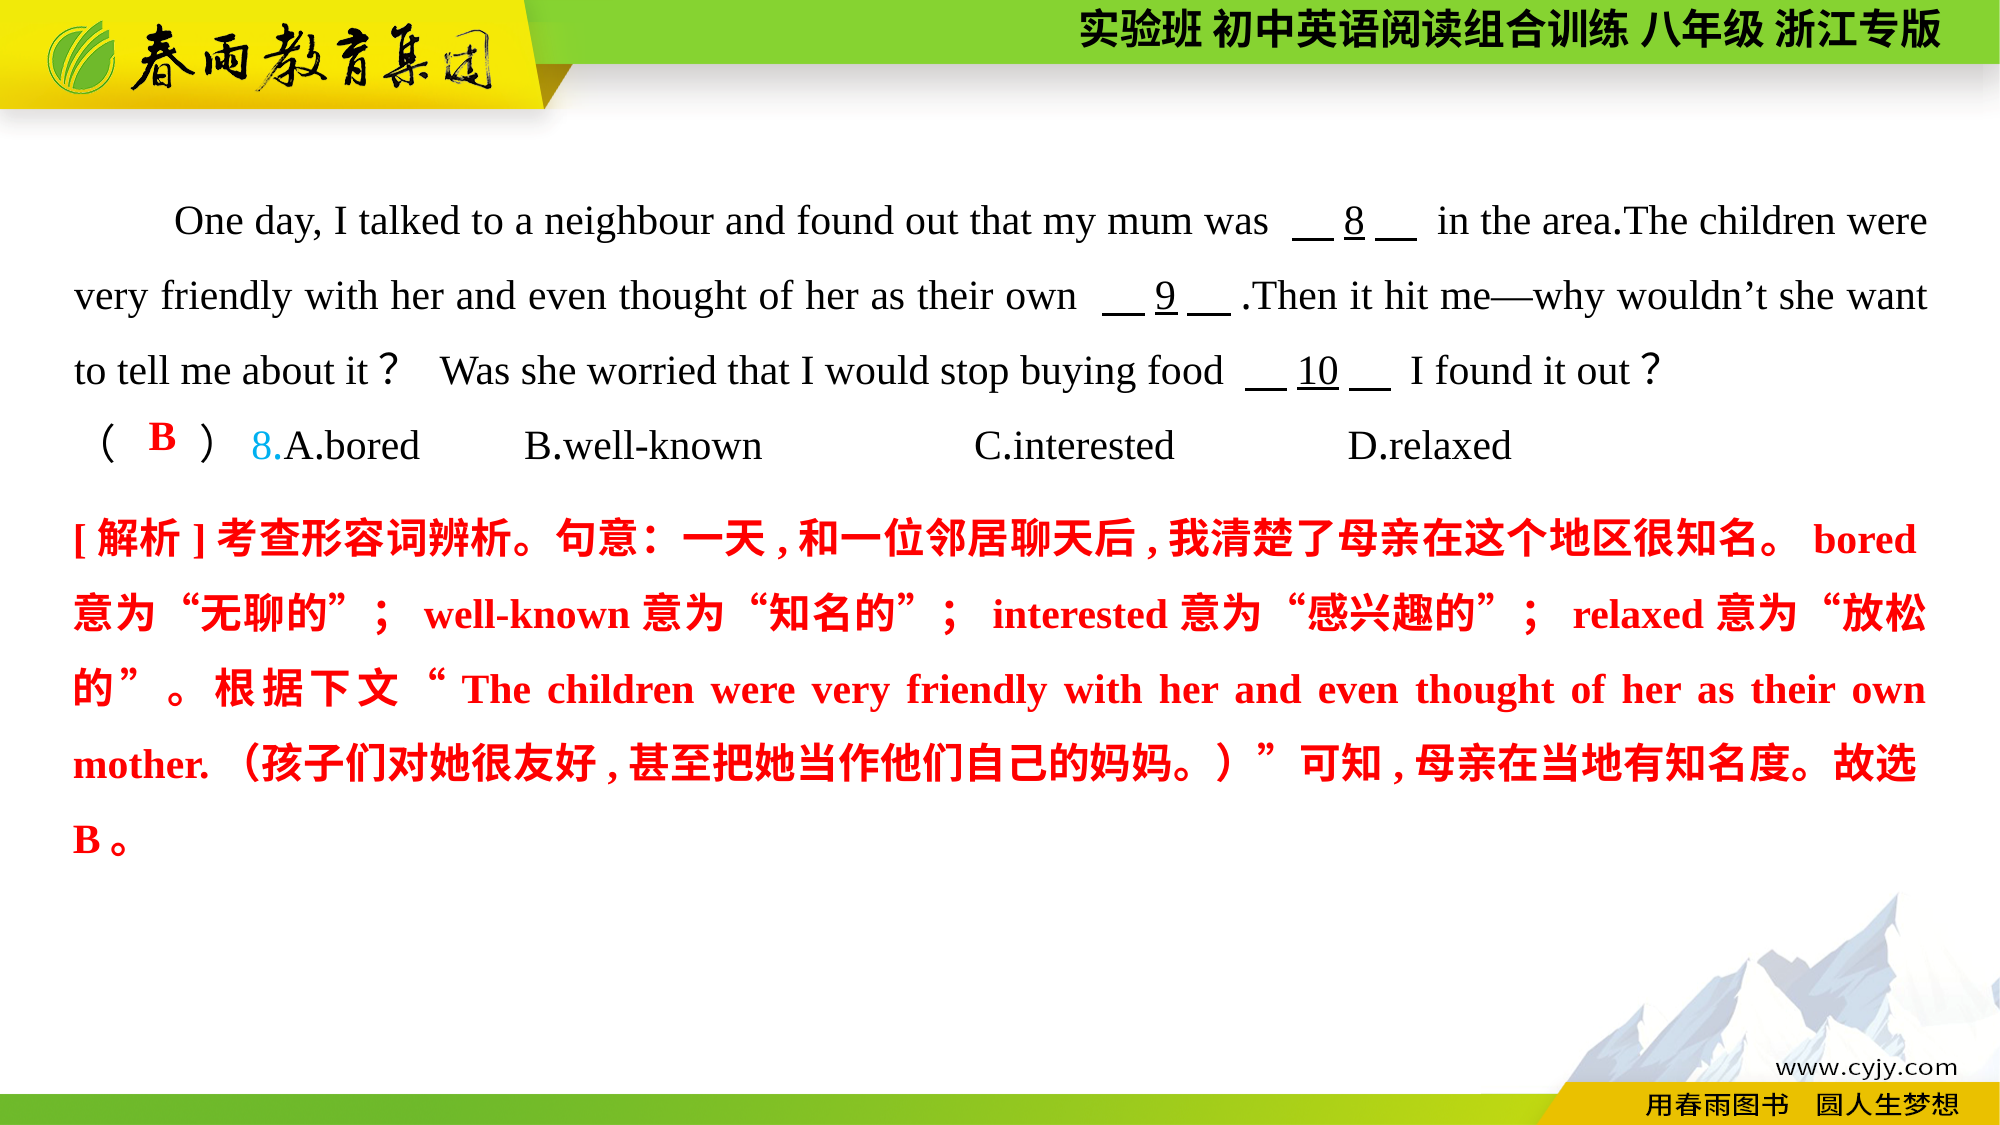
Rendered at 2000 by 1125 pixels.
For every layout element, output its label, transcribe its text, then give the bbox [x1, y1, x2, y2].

text_box [解析]考查形容词辨析。句意：一天,和一位邻居聊天后,我清楚了母亲在这个地区很知名。bored意为“无聊的”；well-known意为“知名的”；interested意为“感兴趣的”；relaxed意为“放松的”。根据下文“The children were very friendly with her and even thought of her as their own mother.（孩子们对她很友好,甚至把她当作他们自己的妈妈。）”可知,母亲在当地有知名度。故选B。 [57, 478, 1943, 869]
list One day, I talked to a neighbour and found out that my mum was 8 in the area.The children were very friendly with her and even thought of her as their own 9 .Then it hit me—why wouldn’t she want to tell me about it？ Was she worried that I would stop buying food 10 I found it out？ （ ）8.A.bored B.well-known C.interested D.relaxed [59, 160, 1944, 479]
text_box B [133, 401, 192, 467]
picture [0, 0, 2000, 1125]
